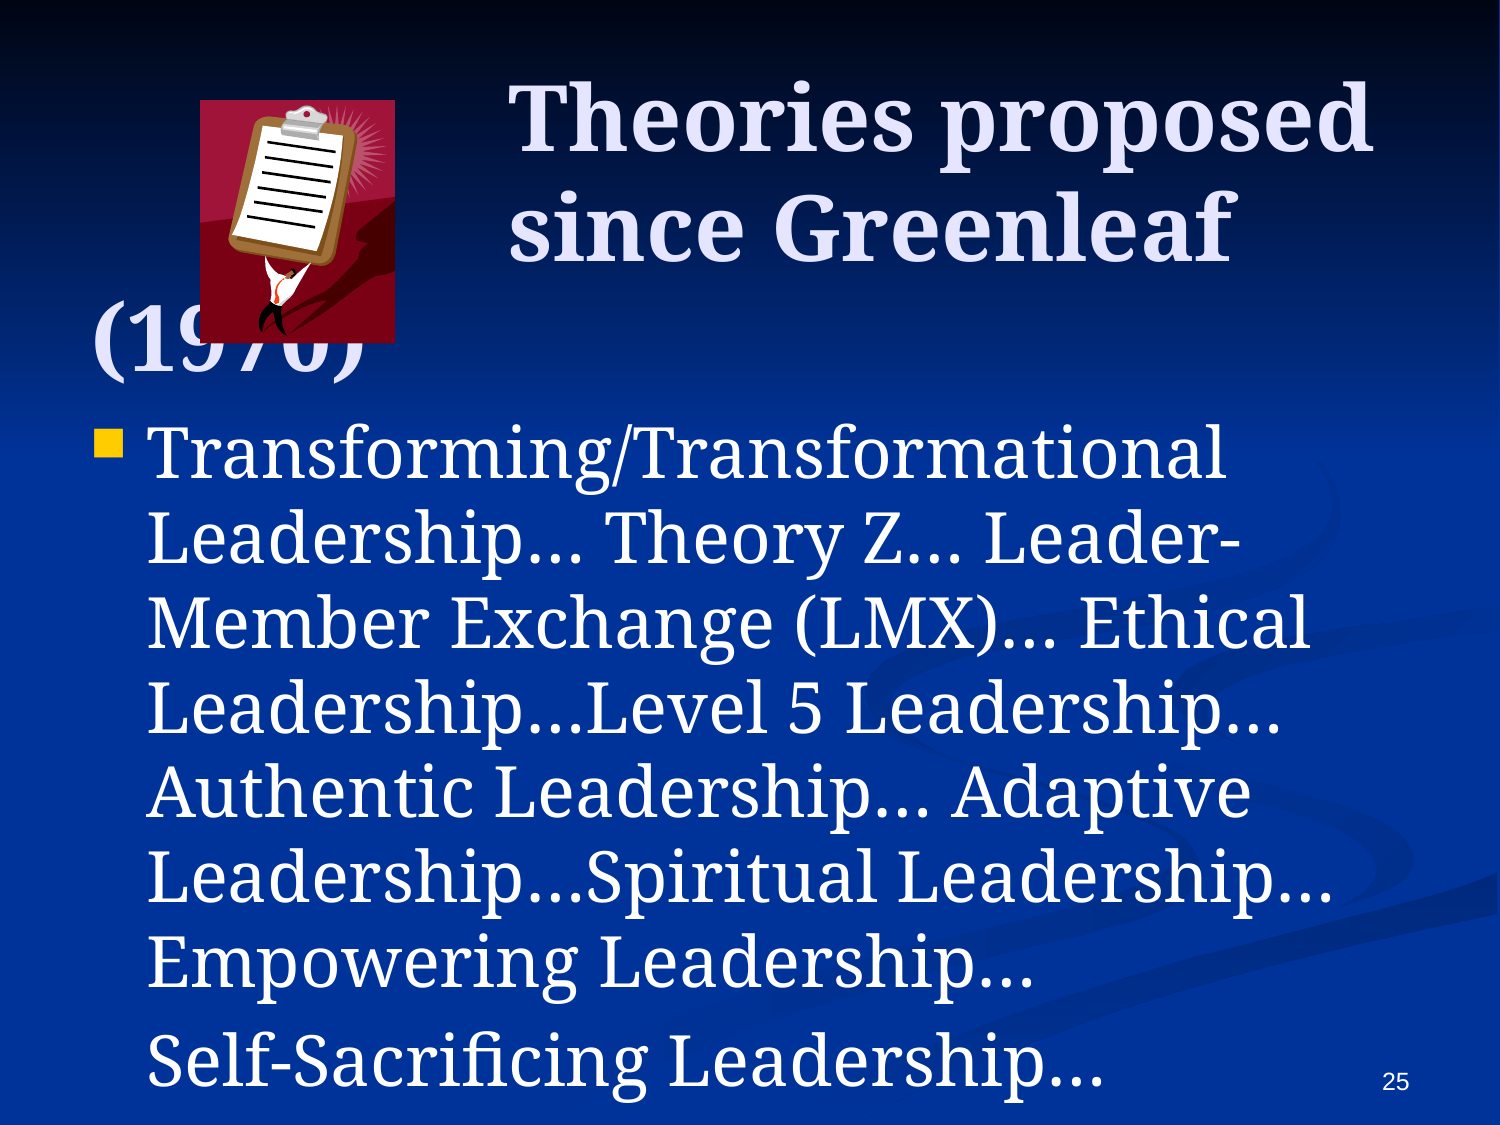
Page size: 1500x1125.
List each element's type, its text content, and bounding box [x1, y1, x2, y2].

slide_number 25 [1074, 1024, 1426, 1104]
title Theories proposed since Greenleaf (1970) [74, 87, 1426, 363]
picture [199, 99, 396, 344]
list Transforming/Transformational Leadership… Theory Z… Leader-Member Exchange (LMX)… Ethical Leadership…Level 5 Leadership…Authentic Leadership… Adaptive Leadership…Spiritual Leadership…Empowering Leadership… Self-Sacrificing Leadership… [74, 399, 1426, 1006]
